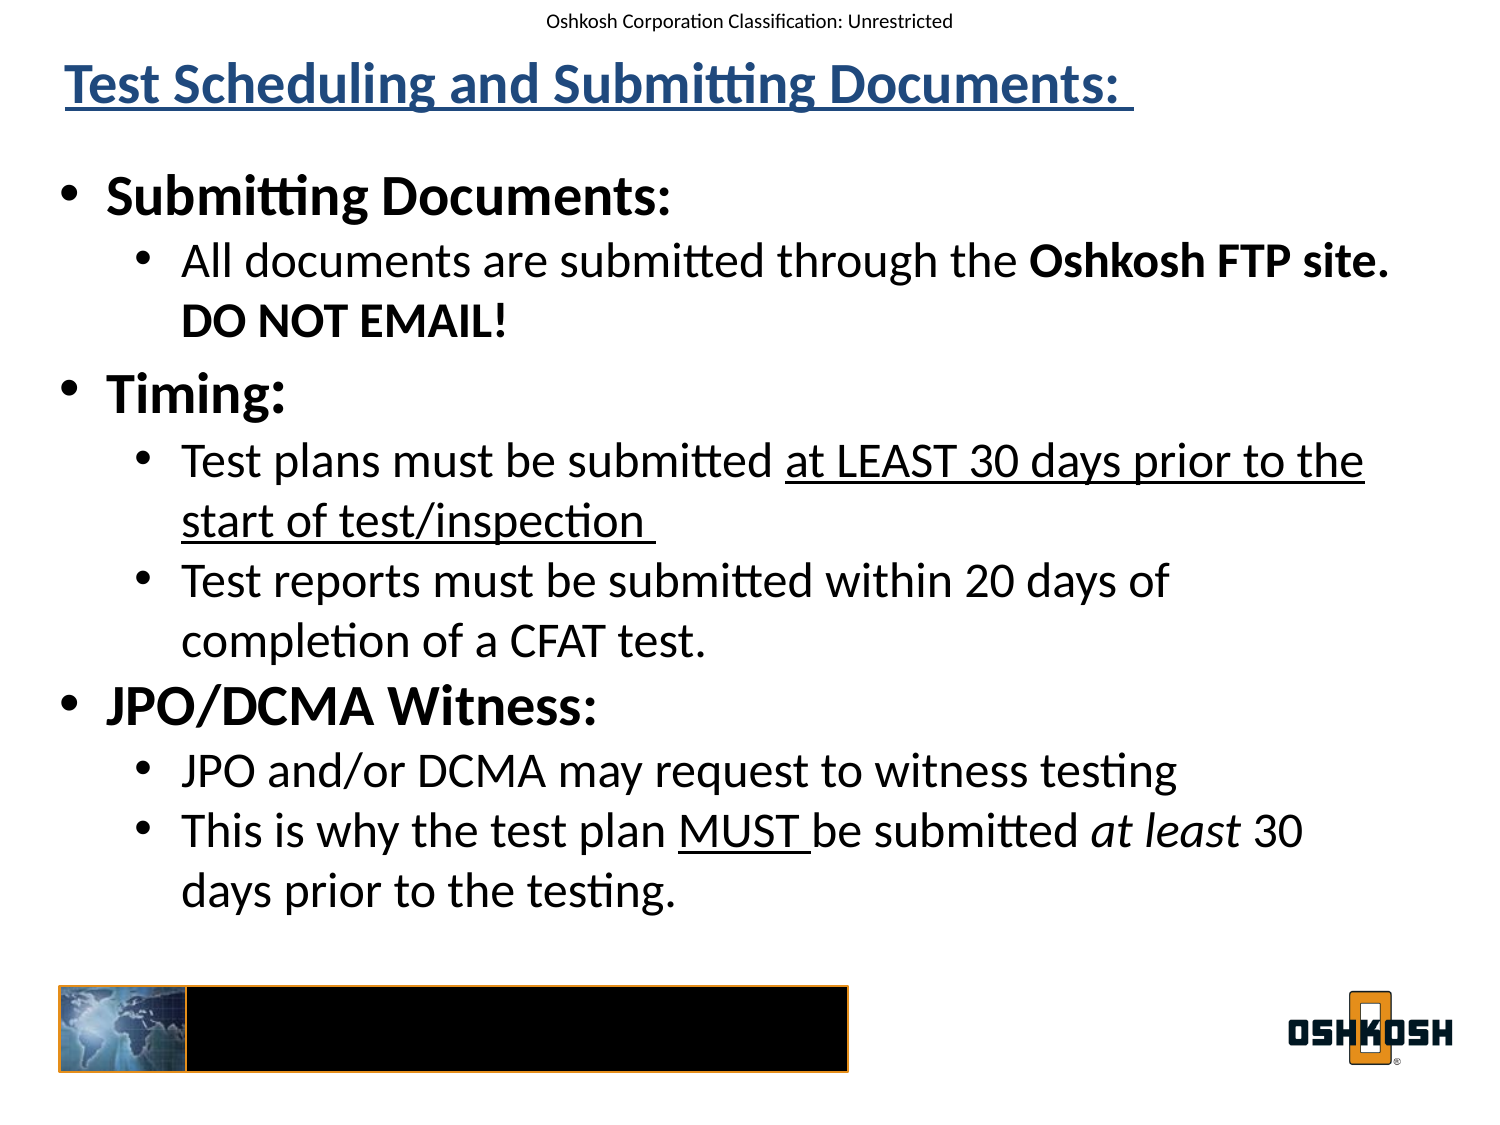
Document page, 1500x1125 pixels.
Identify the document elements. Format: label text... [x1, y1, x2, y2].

text_box Submitting Documents: All documents are submitted through the Oshkosh FTP site. DO NOT EMAIL! Timing: Test plans must be submitted at LEAST 30 days prior to the start of test/inspection Test reports must be submitted within 20 days of completion of a CFAT test. JPO/DCMA Witness: JPO and/or DCMA may request to witness testing This is why the test plan MUST be submitted at least 30 days prior to the testing. [44, 149, 1420, 1050]
picture [61, 1050, 185, 1071]
picture [1282, 984, 1457, 1070]
text_box Test Scheduling and Submitting Documents: [50, 37, 1450, 123]
